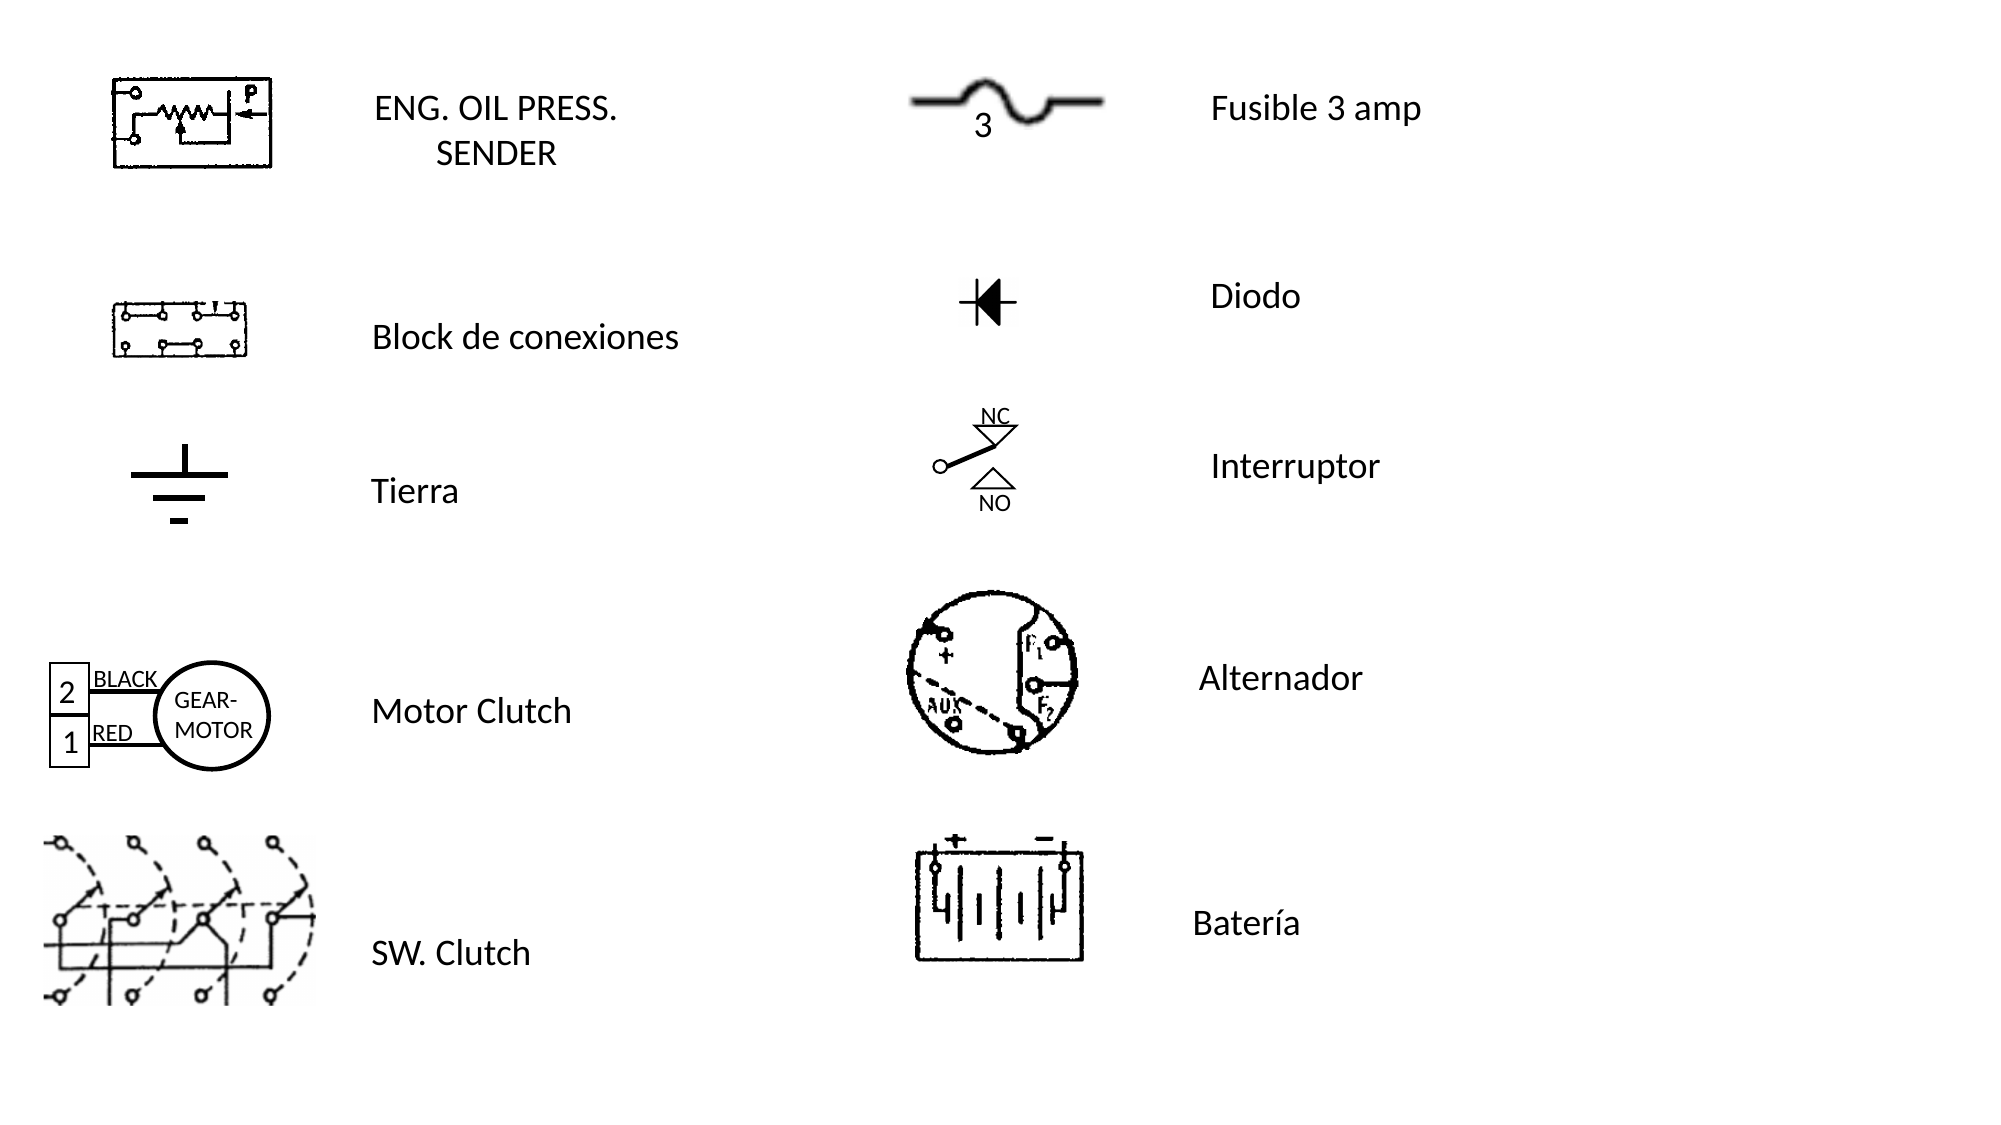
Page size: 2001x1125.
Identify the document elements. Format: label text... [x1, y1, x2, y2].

text_box Tierra [355, 458, 475, 519]
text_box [933, 392, 1034, 525]
picture [899, 582, 1079, 756]
text_box SW. Clutch [356, 920, 547, 981]
picture [907, 75, 1109, 130]
picture [915, 834, 1084, 962]
text_box Block de conexiones [357, 304, 695, 365]
text_box Interruptor [1196, 433, 1396, 494]
picture [111, 75, 273, 170]
picture [131, 433, 228, 547]
text_box ENG. OIL PRESS. SENDER [328, 75, 665, 181]
text_box Alternador [1184, 645, 1379, 706]
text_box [47, 655, 273, 770]
text_box Motor Clutch [356, 678, 588, 739]
text_box Batería [1177, 890, 1316, 950]
picture [44, 784, 315, 1057]
picture [111, 301, 248, 358]
picture [958, 277, 1019, 327]
text_box 3 [958, 130, 1008, 153]
text_box Fusible 3 amp [1196, 75, 1438, 136]
text_box Diodo [1195, 263, 1317, 324]
